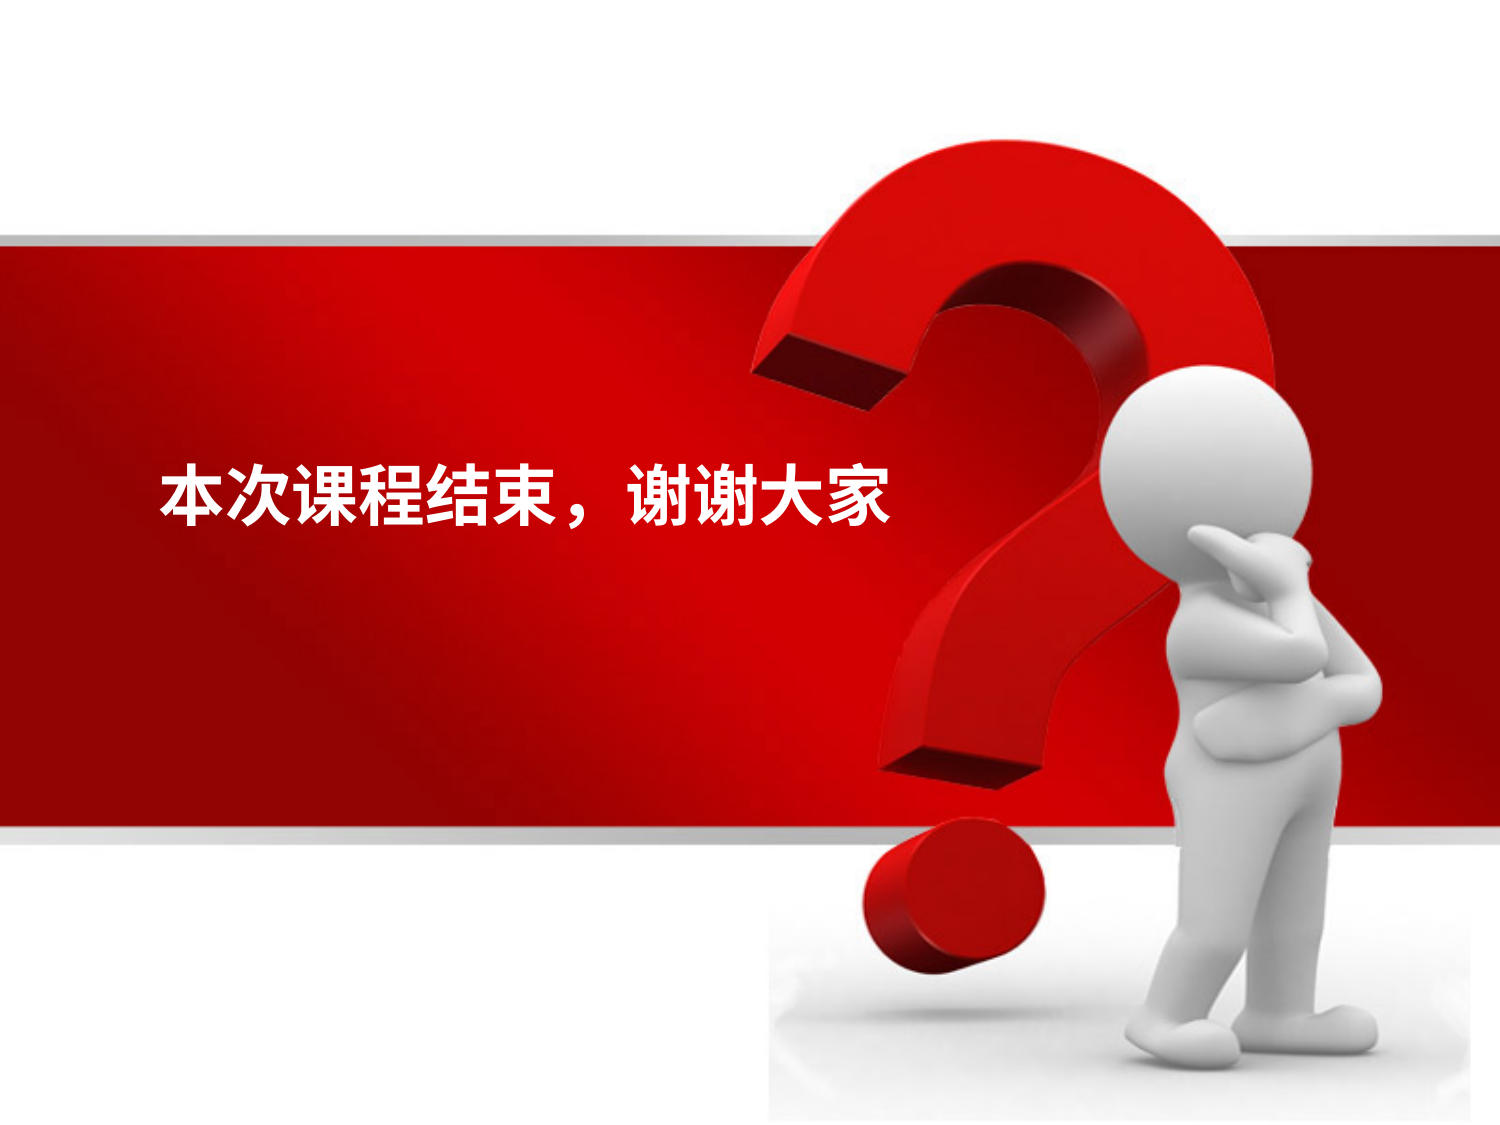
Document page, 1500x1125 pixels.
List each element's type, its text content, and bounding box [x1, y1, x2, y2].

title 本次课程结束，谢谢大家 [88, 373, 963, 615]
picture [0, 0, 1500, 1125]
